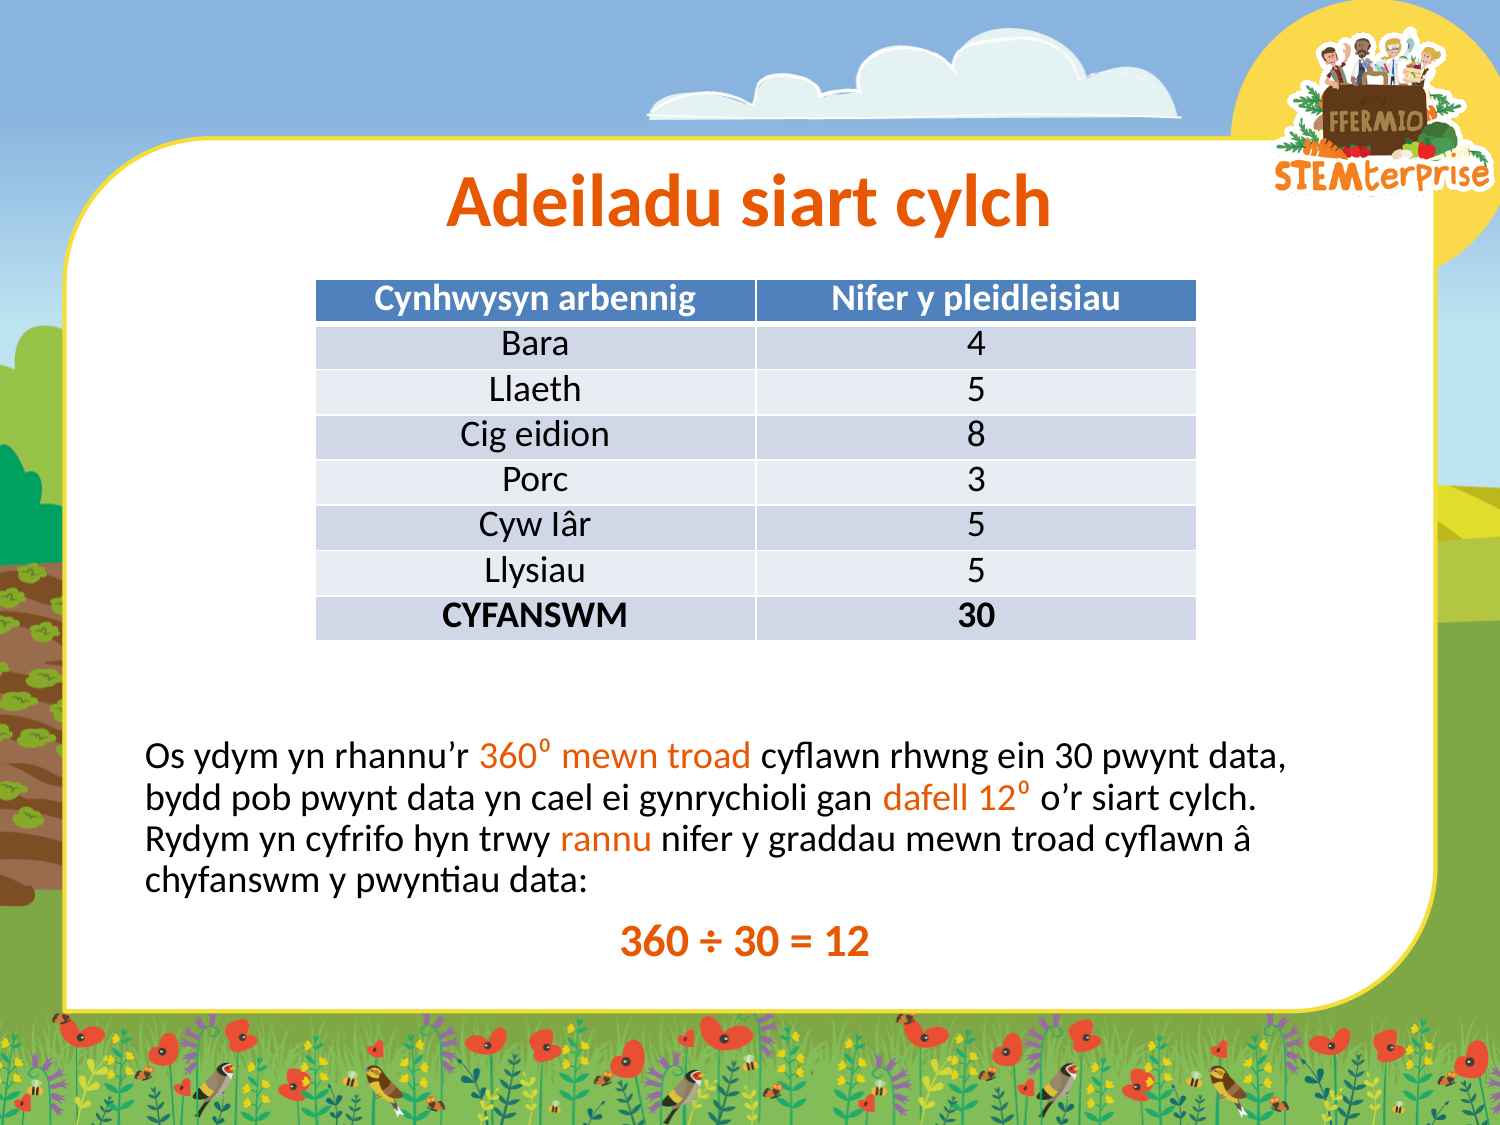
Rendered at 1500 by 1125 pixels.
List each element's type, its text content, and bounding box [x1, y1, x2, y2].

title Adeiladu siart cylch [218, 137, 1282, 256]
table_cell 8 [757, 416, 1196, 459]
table_cell 4 [757, 327, 1196, 369]
table_header Cynhwysyn arbennig [316, 280, 755, 321]
table_cell 5 [757, 506, 1196, 550]
table_cell Llysiau [316, 551, 755, 595]
table_cell Cig eidion [316, 416, 755, 459]
picture [0, 0, 1500, 1125]
list Os ydym yn rhannu’r 360⁰ mewn troad cyflawn rhwng ein 30 pwynt data, bydd pob pwynt data yn cael ei gynrychioli gan dafell 12⁰ o’r siart cylch. Rydym yn cyfrifo hyn trwy rannu nifer y graddau mewn troad cyflawn â chyfanswm y pwyntiau data: 360 ÷ 30 = 12 [129, 727, 1371, 976]
table_cell 3 [757, 461, 1196, 504]
table_cell Bara [316, 327, 755, 369]
table_cell 5 [757, 370, 1196, 414]
table_cell 5 [757, 551, 1196, 595]
table_cell Llaeth [316, 370, 755, 414]
table_cell 30 [757, 597, 1196, 640]
table_cell CYFANSWM [316, 597, 755, 640]
table_header Nifer y pleidleisiau [757, 280, 1196, 321]
table_cell Porc [316, 461, 755, 504]
table_cell Cyw Iâr [316, 506, 755, 550]
